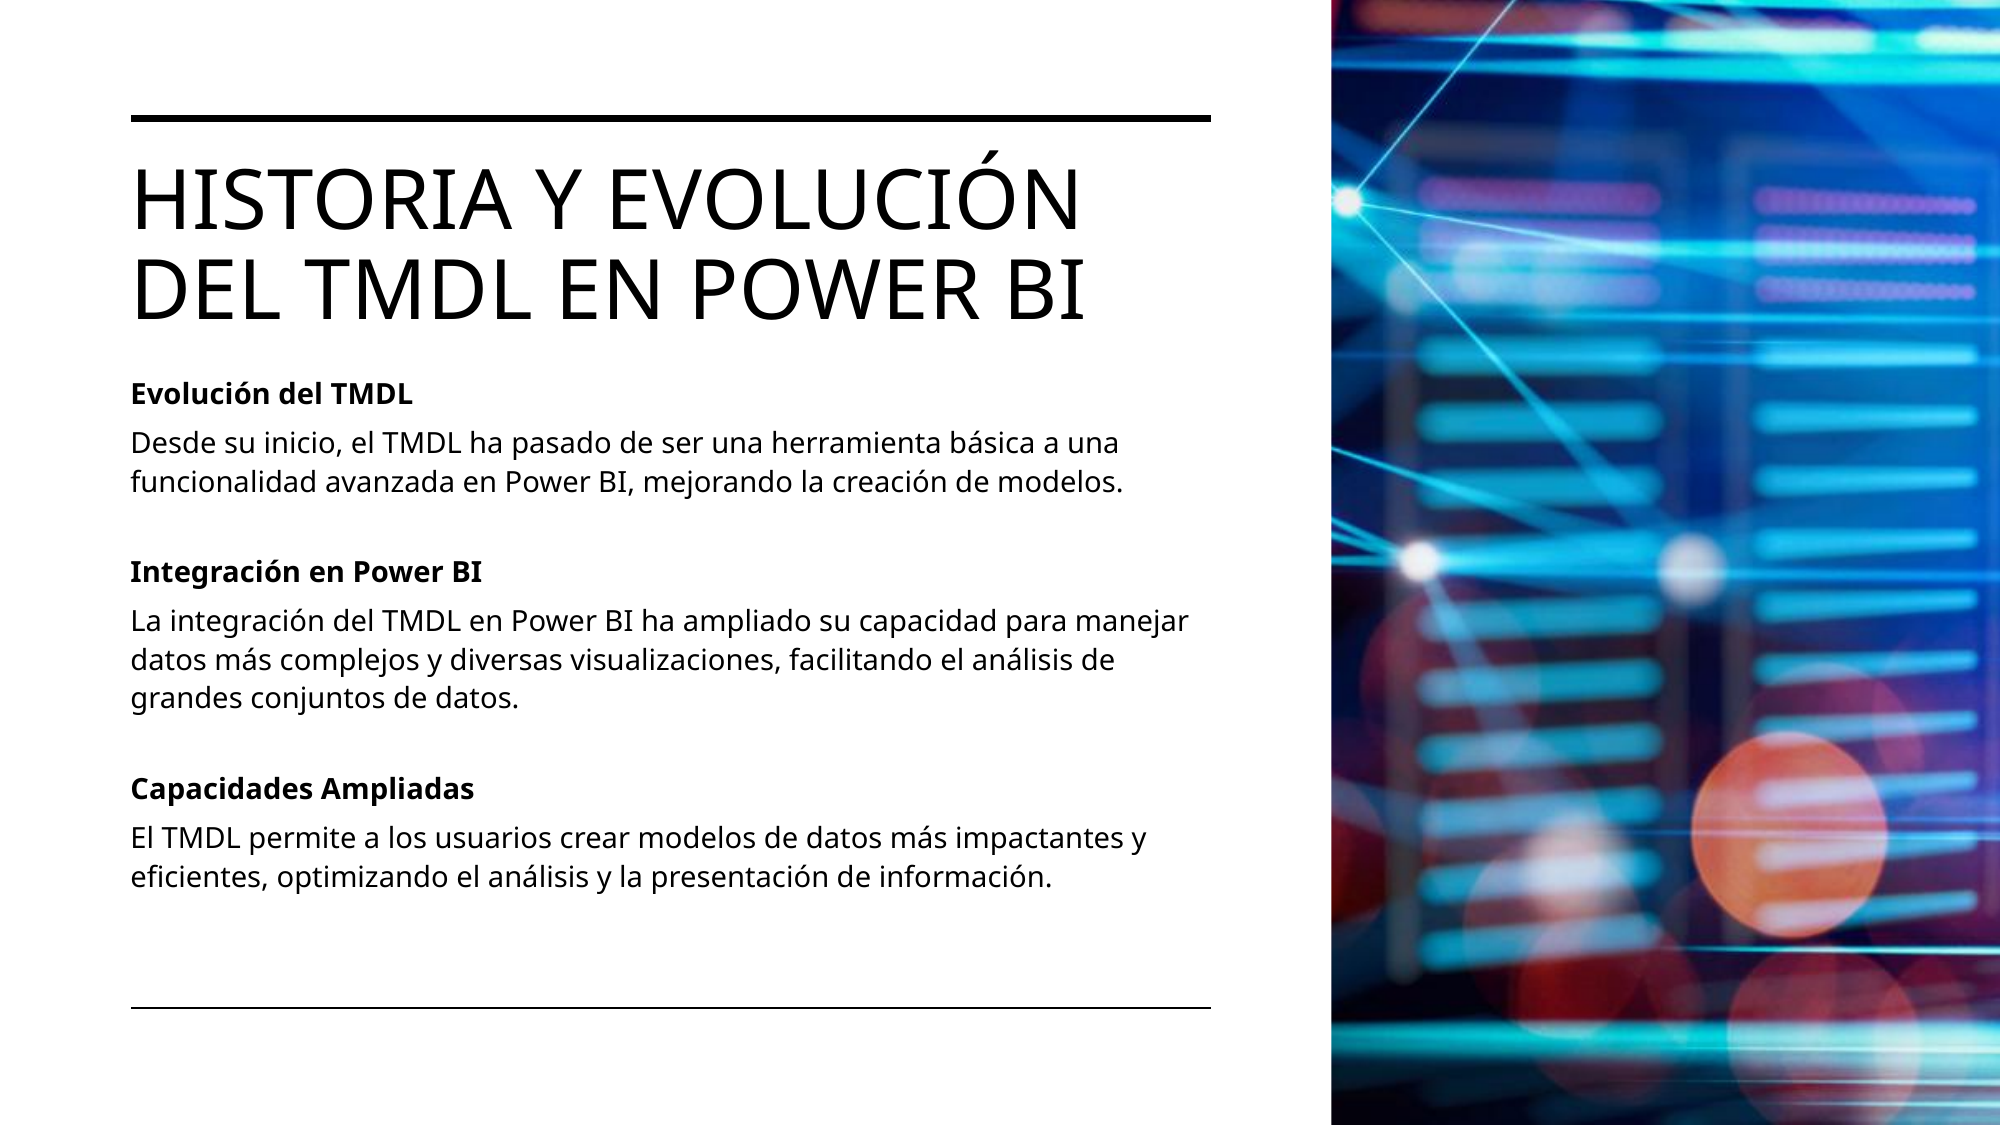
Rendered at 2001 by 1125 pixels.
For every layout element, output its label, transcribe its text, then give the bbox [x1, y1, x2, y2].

title Historia y evolución del TMDL en Power BI [115, 149, 1226, 364]
text_box [0, 0, 1331, 1125]
list Evolución del TMDL Desde su inicio, el TMDL ha pasado de ser una herramienta básica a una funcionalidad avanzada en Power BI, mejorando la creación de modelos. Integración en Power BI La integración del TMDL en Power BI ha ampliado su capacidad para manejar datos más complejos y diversas visualizaciones, facilitando el análisis de grandes conjuntos de datos. Capacidades Ampliadas El TMDL permite a los usuarios crear modelos de datos más impactantes y eficientes, optimizando el análisis y la presentación de información. [115, 364, 1226, 978]
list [1331, 0, 2000, 1125]
